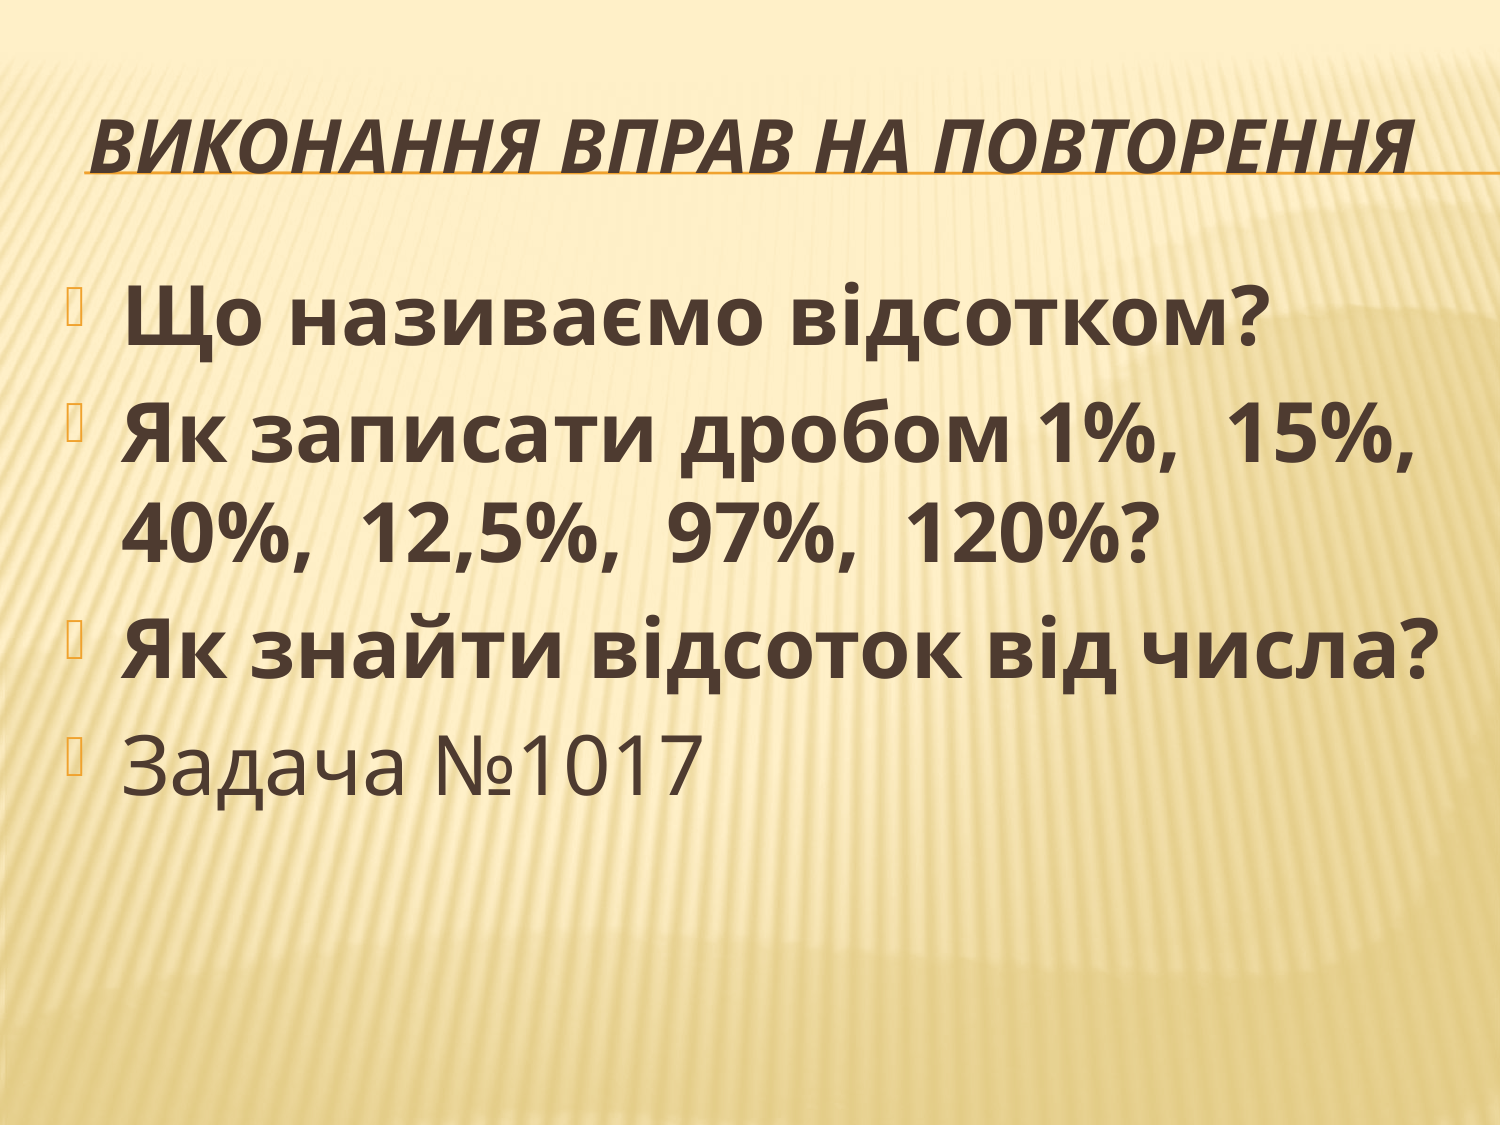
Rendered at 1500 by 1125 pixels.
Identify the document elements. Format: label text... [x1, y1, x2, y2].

list Що називаємо відсотком? Як записати дробом 1%, 15%, 40%, 12,5%, 97%, 120%? Як знайти відсоток від числа? Задача №1017 [50, 254, 1475, 998]
title Виконання вправ на повторення [50, 75, 1475, 213]
